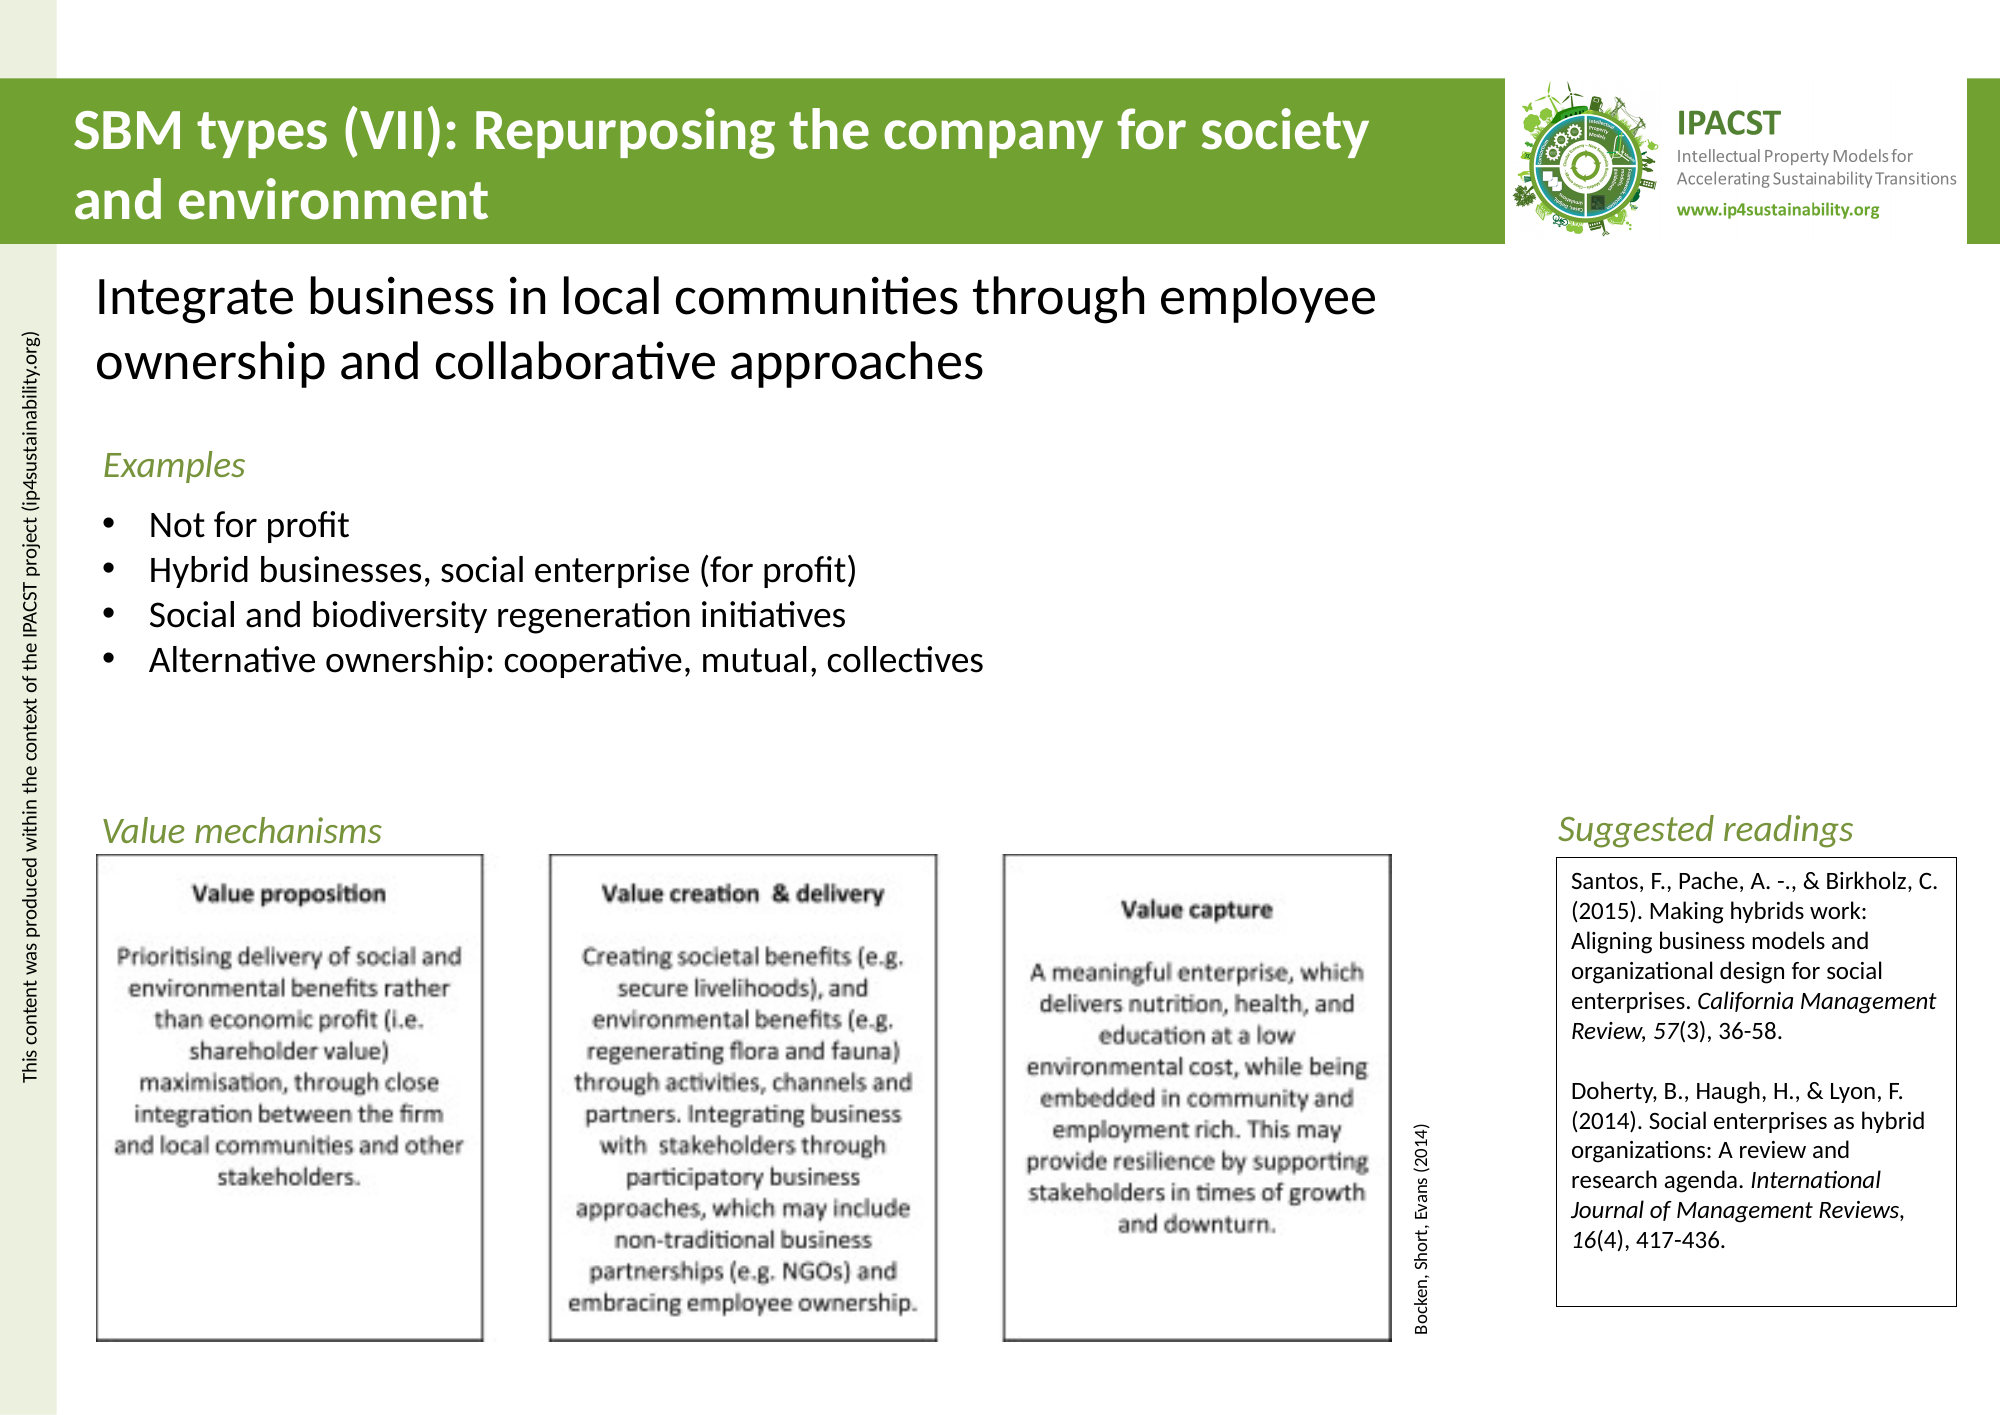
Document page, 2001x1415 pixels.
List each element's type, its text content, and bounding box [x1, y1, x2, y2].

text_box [0, 73, 2000, 246]
text_box Integrate business in local communities through employee ownership and collaborative approaches [80, 252, 2000, 398]
text_box Bocken, Short, Evans (2014) [1400, 1074, 1439, 1350]
text_box Value mechanisms [86, 798, 398, 858]
picture [96, 854, 1392, 1342]
text_box Examples [88, 432, 261, 493]
text_box Not for profit Hybrid businesses, social enterprise (for profit) Social and biodiversity regeneration initiatives Alternative ownership: cooperative, mutual, collectives [87, 493, 1144, 778]
text_box Santos, F., Pache, A. -., & Birkholz, C. (2015). Making hybrids work: Aligning business models and organizational design for social enterprises. California Management Review, 57(3), 36-58. Doherty, B., Haugh, H., & Lyon, F. (2014). Social enterprises as hybrid organizations: A review and research agenda. International Journal of Management Reviews, 16(4), 417-436. [1556, 857, 1957, 1307]
text_box Suggested readings [1543, 796, 1869, 857]
